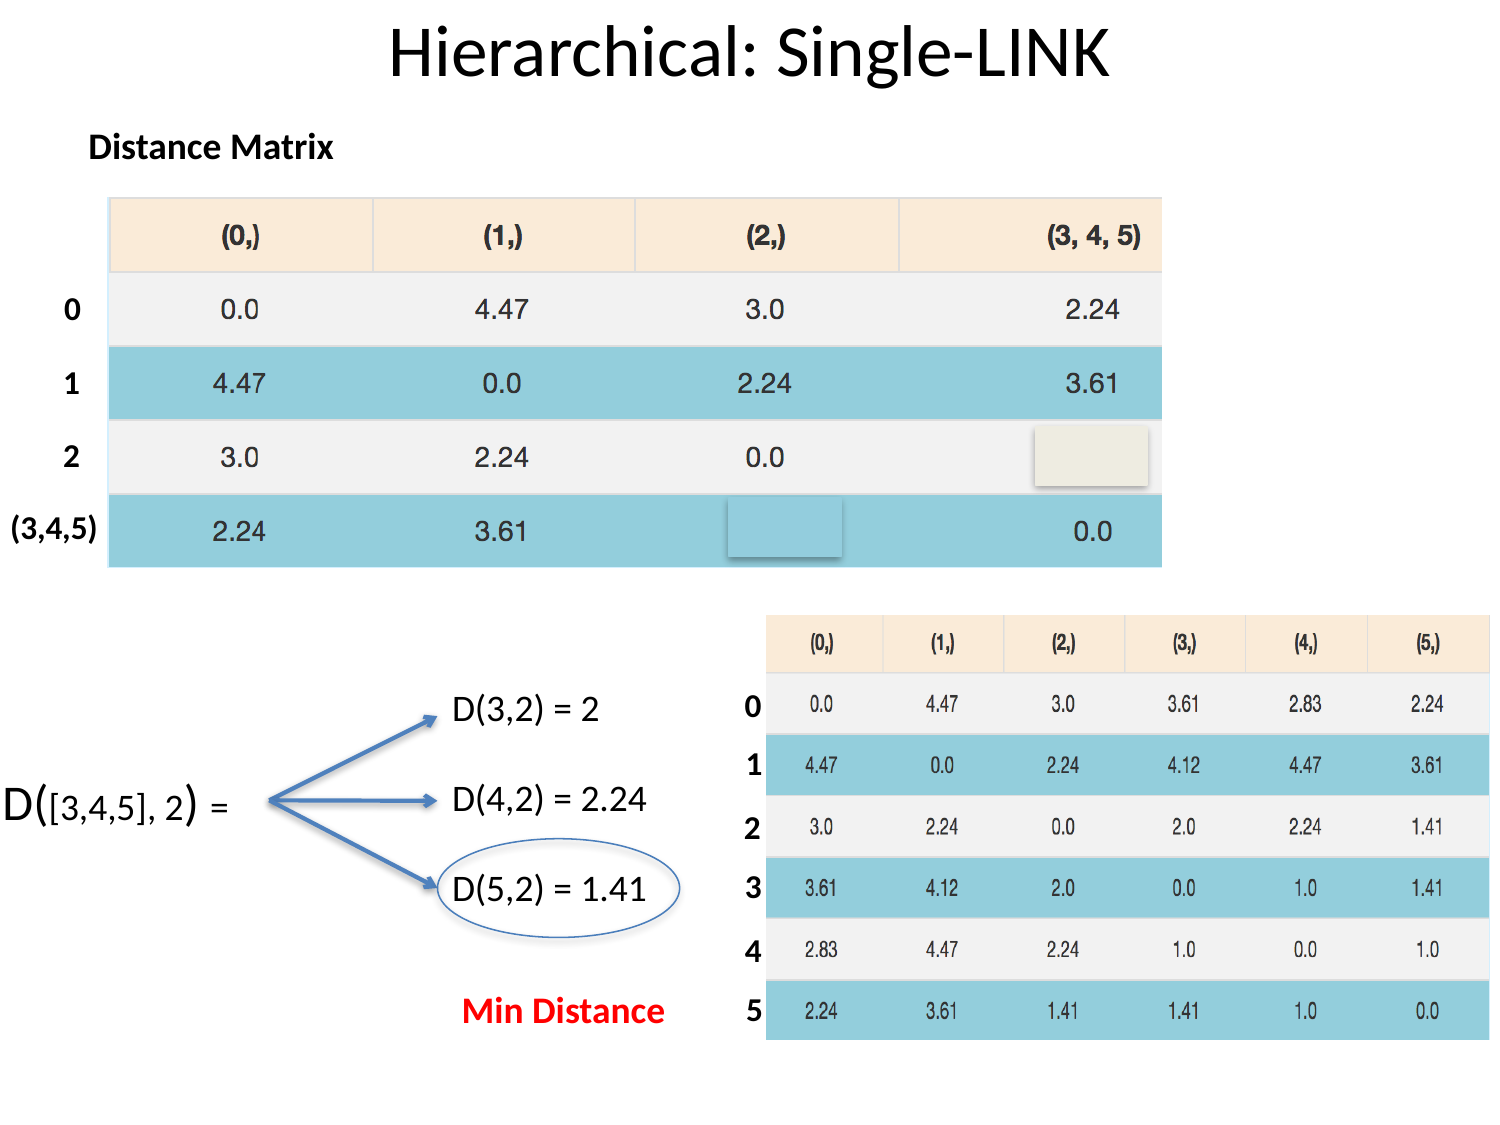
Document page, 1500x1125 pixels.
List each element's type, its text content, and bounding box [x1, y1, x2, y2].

text_box D(3,2) = 2 D(4,2) = 2.24 D(5,2) = 1.41 [437, 677, 703, 962]
text_box Min Distance [446, 979, 693, 1039]
title Hierarchical: Single-LINK [75, 0, 1425, 99]
text_box Distance Matrix [73, 114, 469, 175]
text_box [728, 614, 1490, 1040]
text_box (3,4,5) [0, 499, 101, 554]
text_box 1 [48, 354, 101, 409]
text_box 0 [49, 279, 101, 335]
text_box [257, 715, 438, 800]
text_box D([3,4,5], 2) = [0, 762, 252, 838]
text_box 2 [48, 427, 101, 482]
text_box [437, 837, 681, 939]
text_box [257, 800, 438, 889]
picture [106, 197, 1162, 568]
